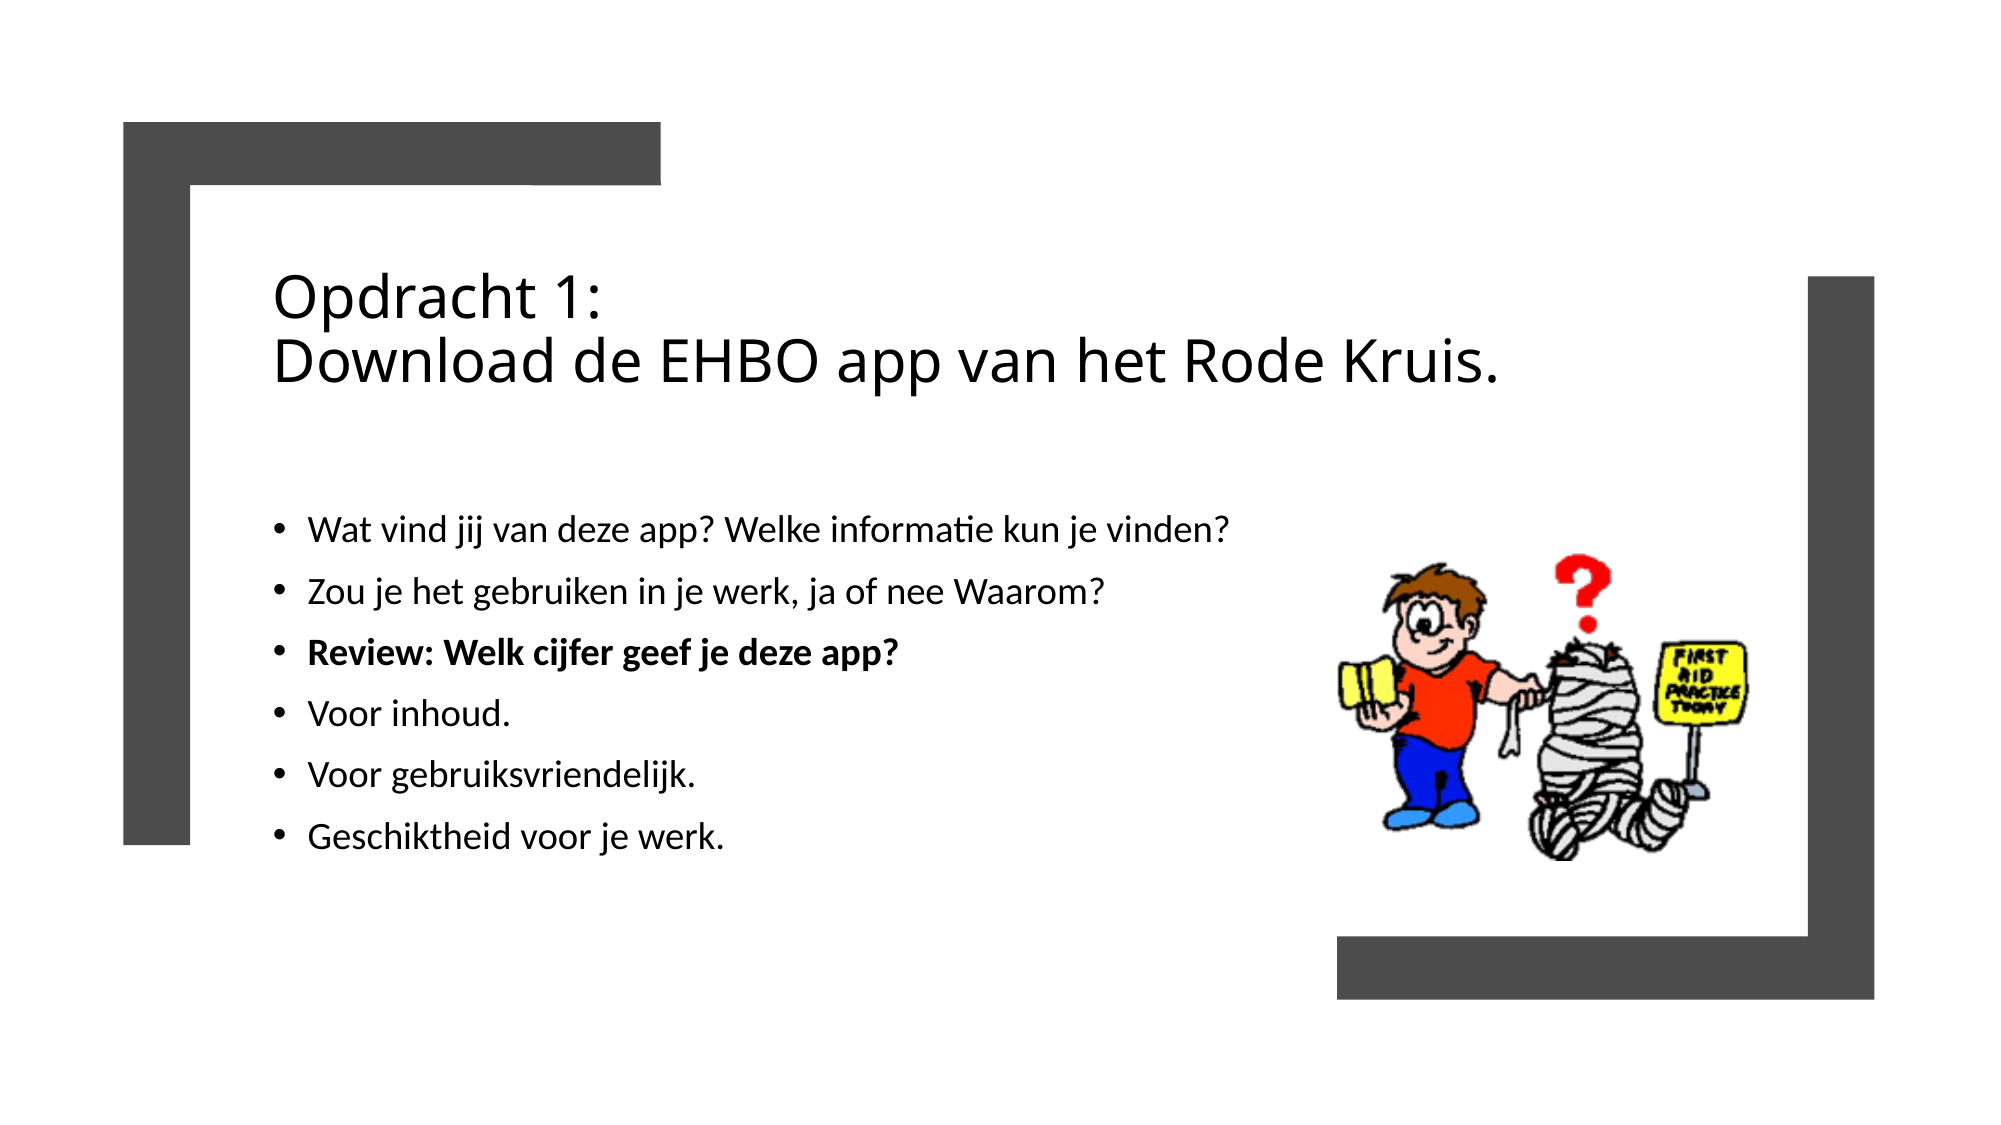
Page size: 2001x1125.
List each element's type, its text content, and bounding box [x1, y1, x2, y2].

text_box [1337, 276, 1875, 1000]
list Wat vind jij van deze app? Welke informatie kun je vinden? Zou je het gebruiken in je werk, ja of nee Waarom? Review: Welk cijfer geef je deze app? Voor inhoud. Voor gebruiksvriendelijk. Geschiktheid voor je werk. [257, 501, 1253, 902]
title Opdracht 1: Download de EHBO app van het Rode Kruis. [257, 258, 1755, 476]
text_box [123, 122, 661, 846]
picture [1337, 545, 1755, 861]
